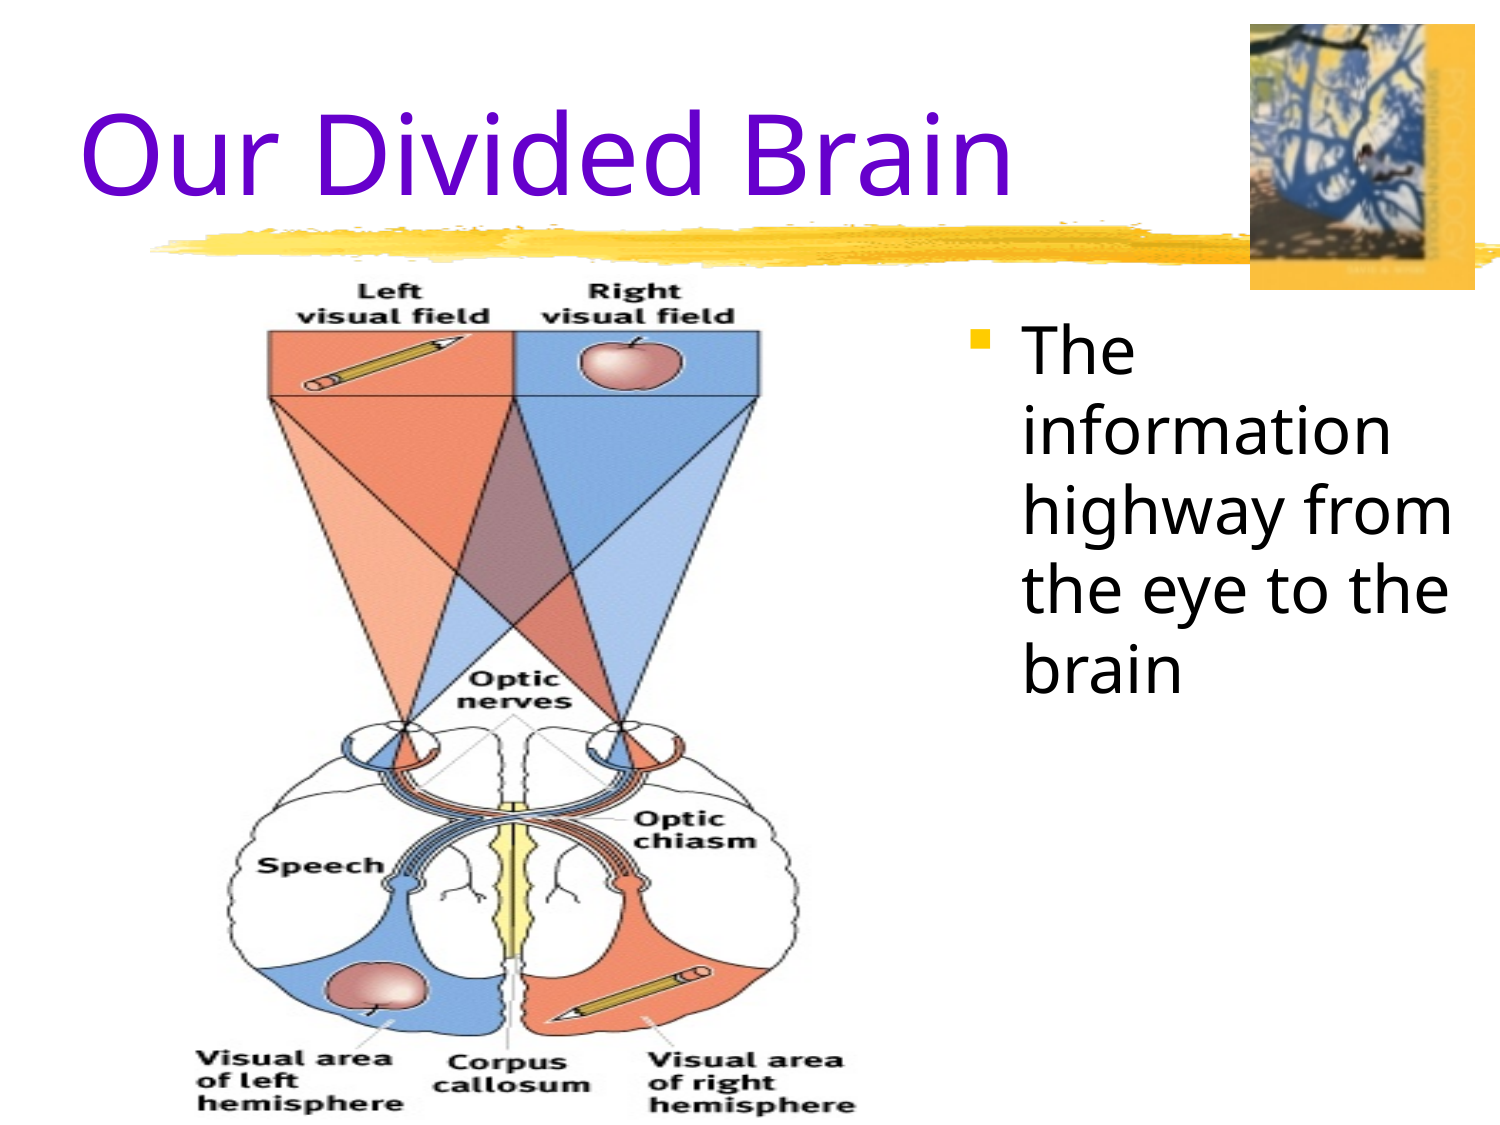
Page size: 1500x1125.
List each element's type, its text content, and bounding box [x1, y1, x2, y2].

list The information highway from the eye to the brain [949, 299, 1500, 1048]
title Our Divided Brain [62, 37, 1209, 226]
picture [150, 24, 1500, 1125]
